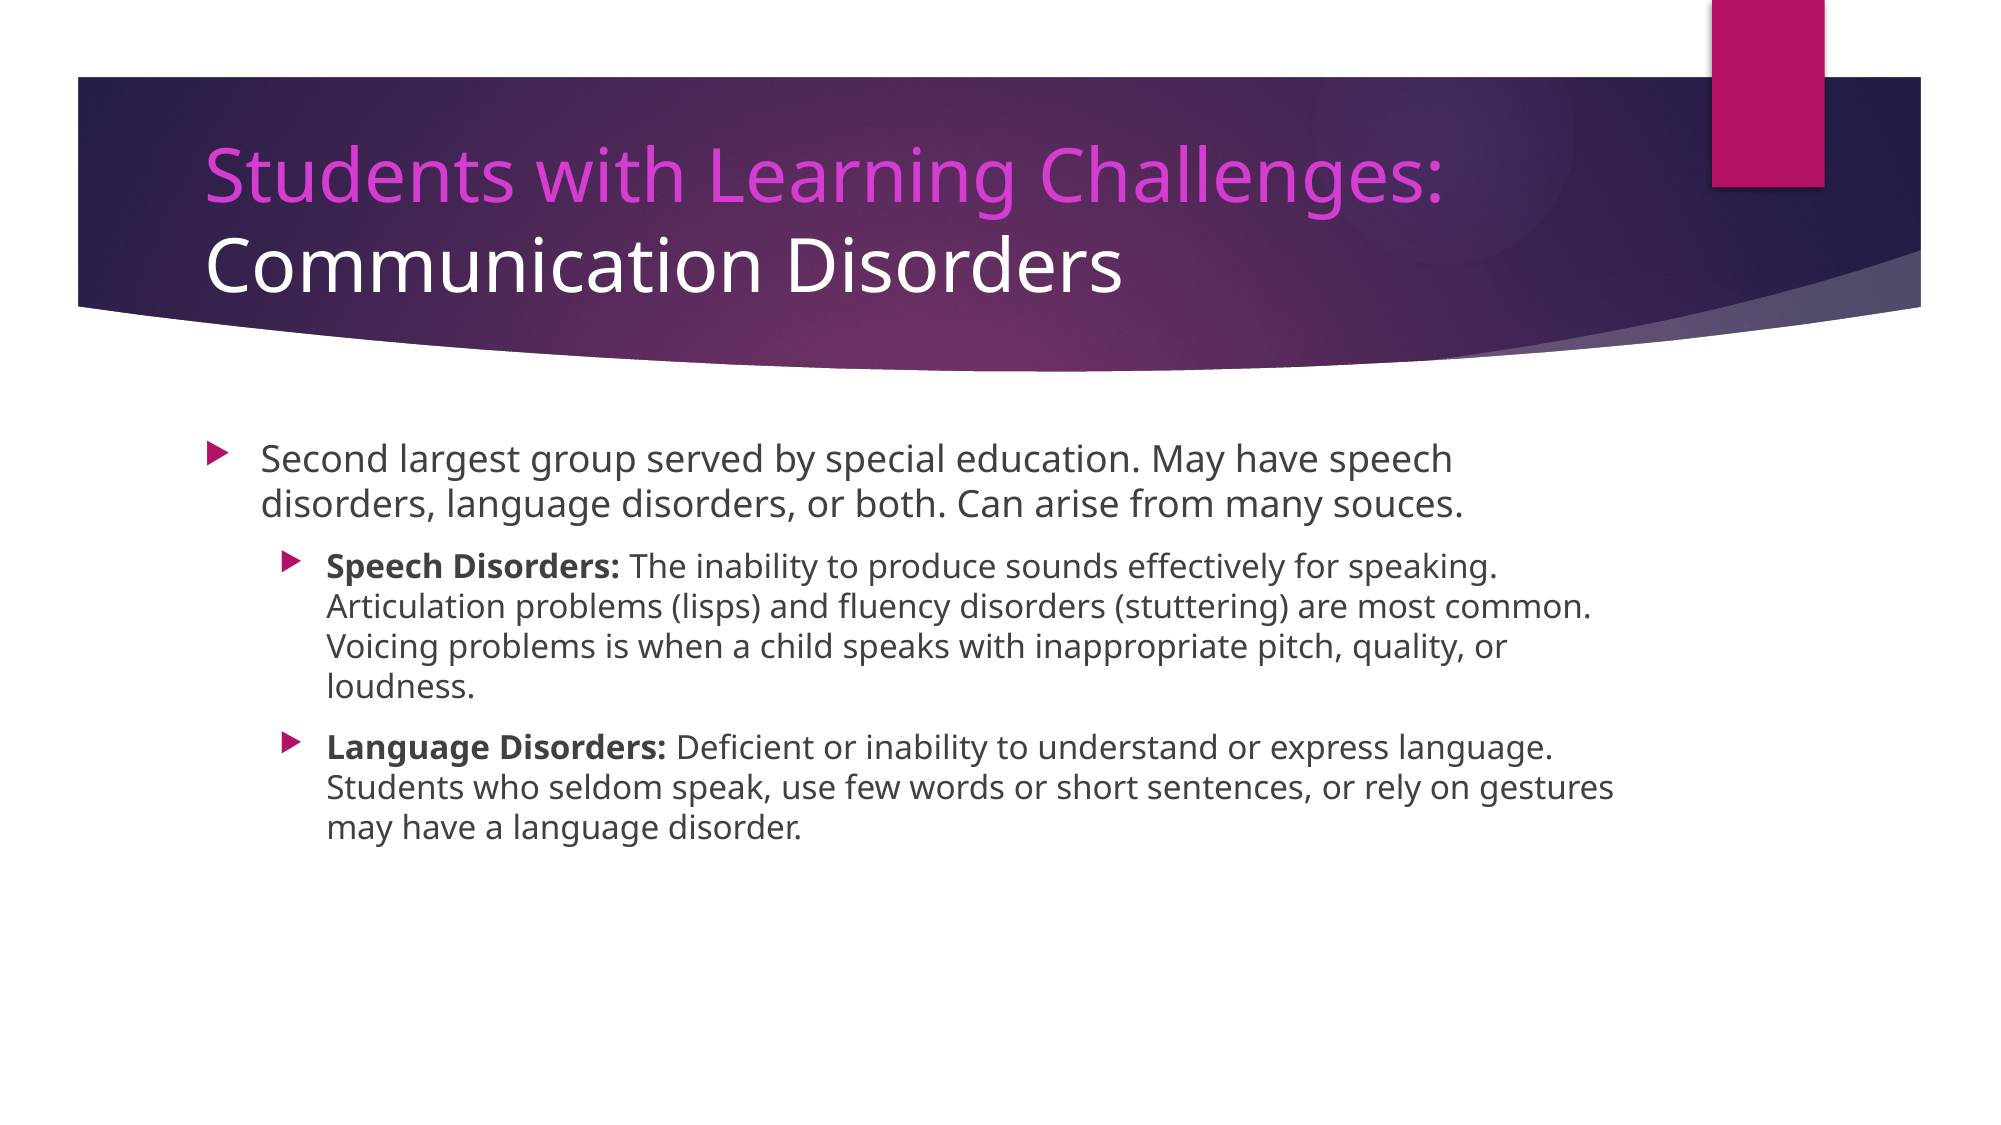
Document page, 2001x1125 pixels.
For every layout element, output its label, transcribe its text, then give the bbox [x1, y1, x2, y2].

title Students with Learning Challenges: Communication Disorders [189, 159, 1627, 276]
list Second largest group served by special education. May have speech disorders, language disorders, or both. Can arise from many souces. Speech Disorders: The inability to produce sounds effectively for speaking. Articulation problems (lisps) and fluency disorders (stuttering) are most common. Voicing problems is when a child speaks with inappropriate pitch, quality, or loudness. Language Disorders: Deficient or inability to understand or express language. Students who seldom speak, use few words or short sentences, or rely on gestures may have a language disorder. [189, 427, 1638, 988]
